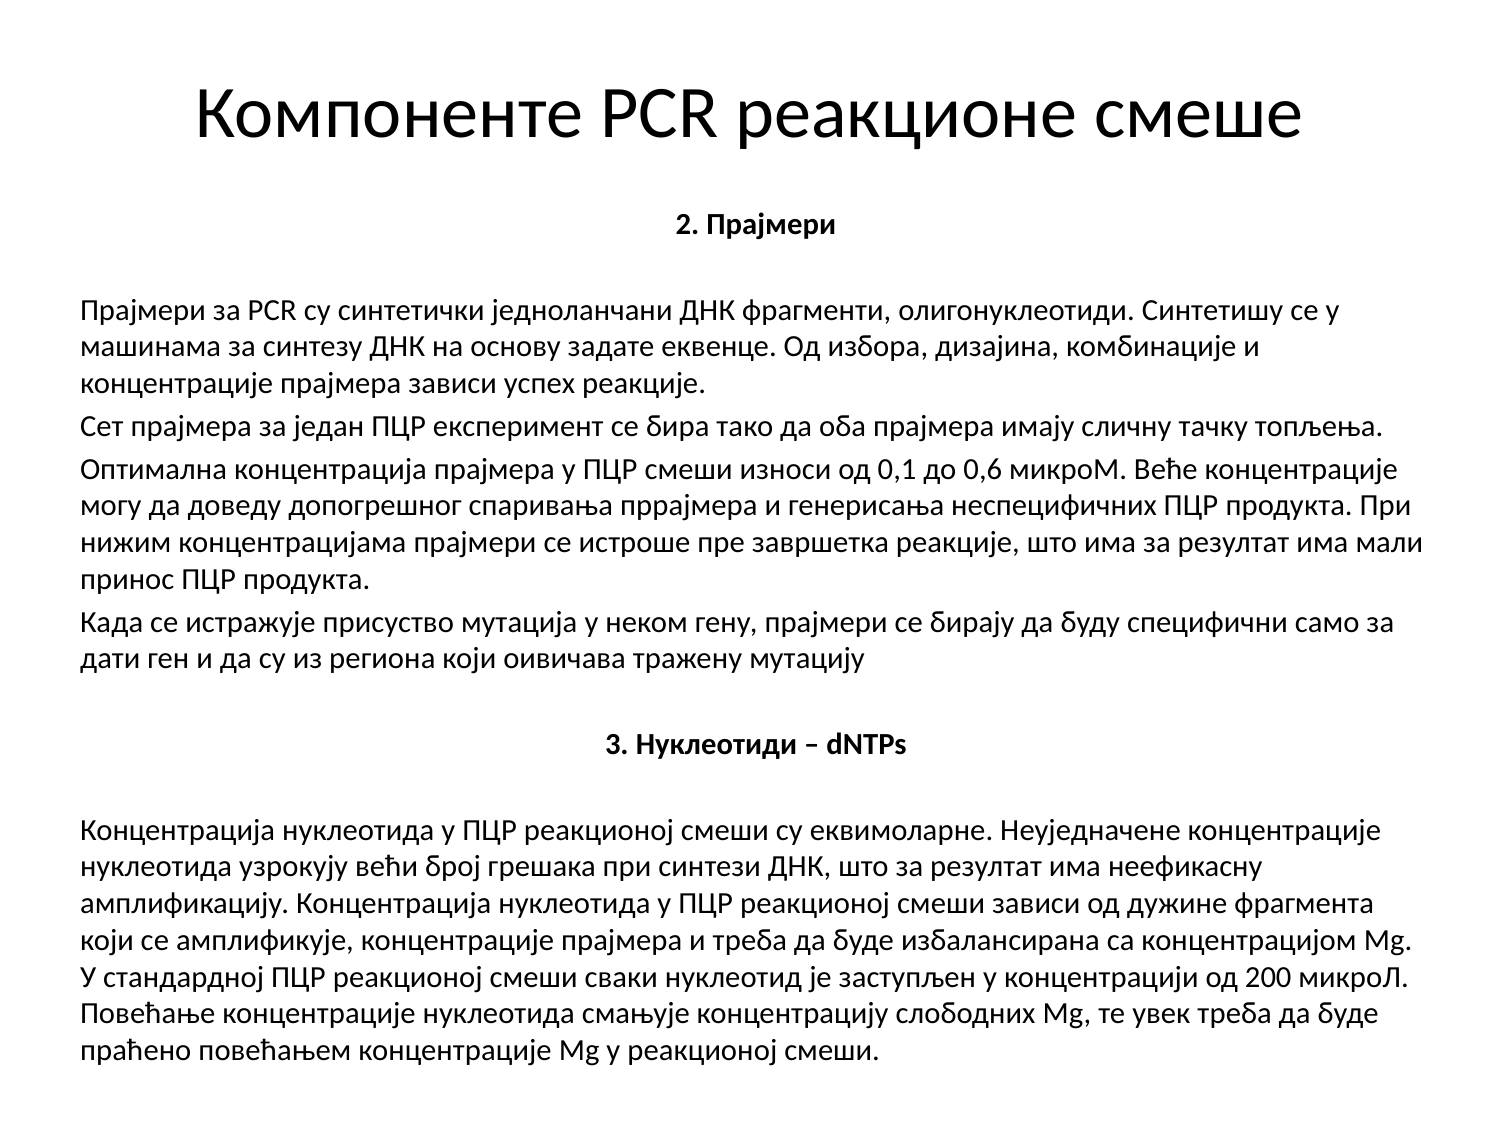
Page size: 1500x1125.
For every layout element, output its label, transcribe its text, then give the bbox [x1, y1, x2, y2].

title Компоненте PCR реакционе смеше [112, 54, 1388, 161]
subtitle 2. Прајмери Прајмери за PCR су синтетички једноланчани ДНК фрагменти, олигонуклеотиди. Синтетишу се у машинама за синтезу ДНК на основу задате еквенце. Од избора, дизајина, комбинације и концентрације прајмера зависи успех реакције. Сет прајмера за један ПЦР експеримент се бира тако да оба прајмера имају сличну тачку топљења. Оптимална концентрација прајмера у ПЦР смеши износи од 0,1 до 0,6 микроМ. Веће концентрације могу да доведу допогрешног спаривања пррајмера и генерисања неспецифичних ПЦР продукта. При нижим концентрацијама прајмери се истроше пре завршетка реакције, што има за резултат има мали принос ПЦР продукта. Када се истражује присуство мутација у неком гену, прајмери се бирају да буду специфични само за дати ген и да су из региона који оивичава тражену мутацију 3. Нуклеотиди – dNTPs Концентрација нуклеотида у ПЦР реакционој смеши су еквимоларне. Неуједначене концентрације нуклеотида узрокују већи број грешака при синтези ДНК, што за резултат има неефикасну амплификацију. Концентрација нуклеотида у ПЦР реакционој смеши зависи од дужине фрагмента који се амплификује, концентрације прајмера и треба да буде избалансирана са концентрацијом Mg. У стандардној ПЦР реакционој смеши сваки нуклеотид је заступљен у концентрацији од 200 микроЛ. Повећање концентрације нуклеотида смањује концентрацију слободних Mg, те увек треба да буде праћено повећањем концентрације Mg у реакционој смеши. [64, 196, 1447, 1083]
